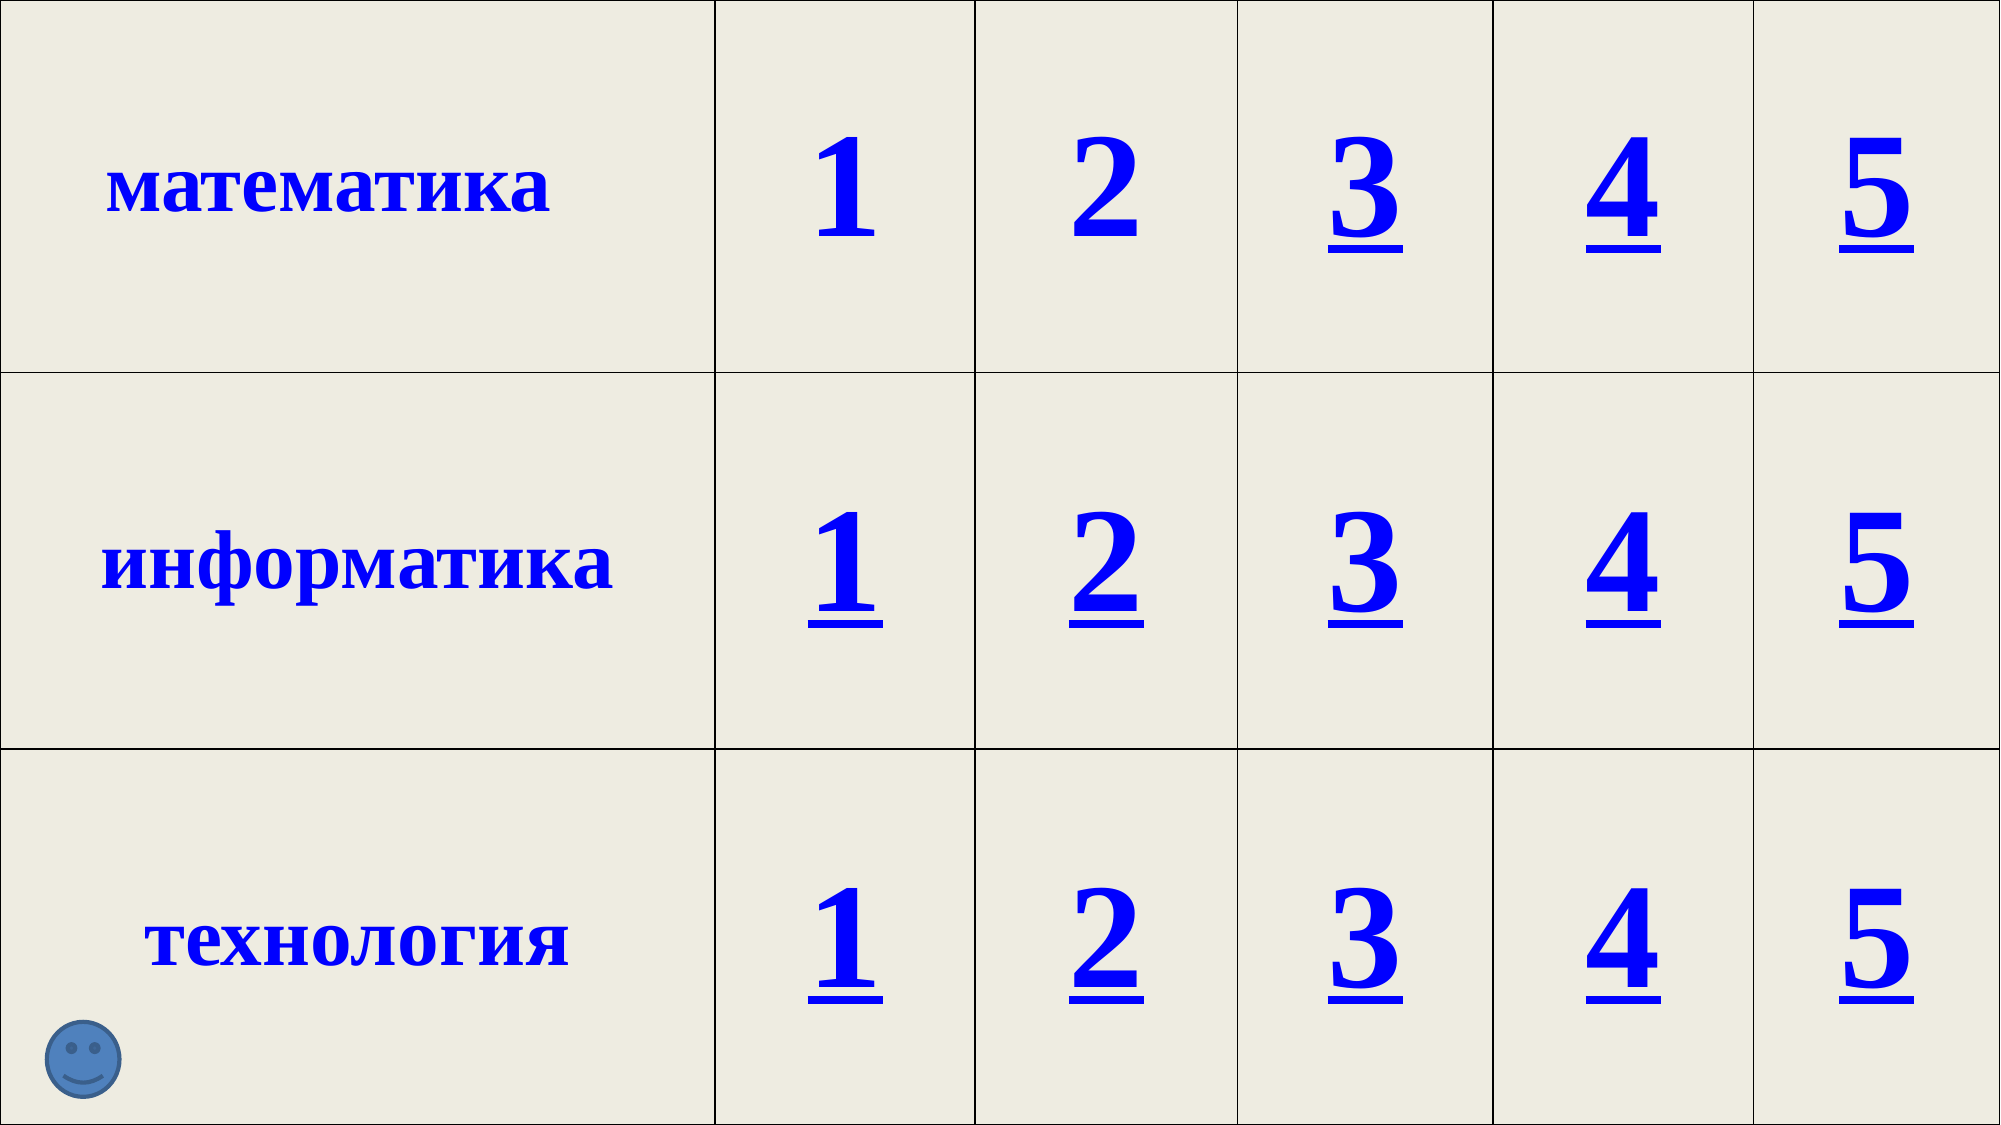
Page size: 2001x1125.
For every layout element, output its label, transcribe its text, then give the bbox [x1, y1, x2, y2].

table_header 1 [716, 1, 974, 372]
text_box [44, 1019, 122, 1099]
table_cell 2 [976, 750, 1237, 1124]
table_header 5 [1754, 1, 1999, 372]
table_cell 3 [1238, 373, 1492, 748]
table_header 2 [976, 1, 1237, 372]
table_cell 2 [976, 373, 1237, 748]
table_cell 4 [1494, 373, 1753, 748]
table_cell 4 [1494, 750, 1753, 1124]
table_cell 1 [716, 373, 974, 748]
table_header математика [1, 1, 714, 372]
table_cell 1 [716, 750, 974, 1124]
table_cell технология [1, 750, 714, 1124]
table_header 3 [1238, 1, 1492, 372]
table_cell информатика [1, 373, 714, 748]
table_header 4 [1494, 1, 1753, 372]
table_cell 3 [1238, 750, 1492, 1124]
table_cell 5 [1754, 750, 1999, 1124]
table_cell 5 [1754, 373, 1999, 748]
